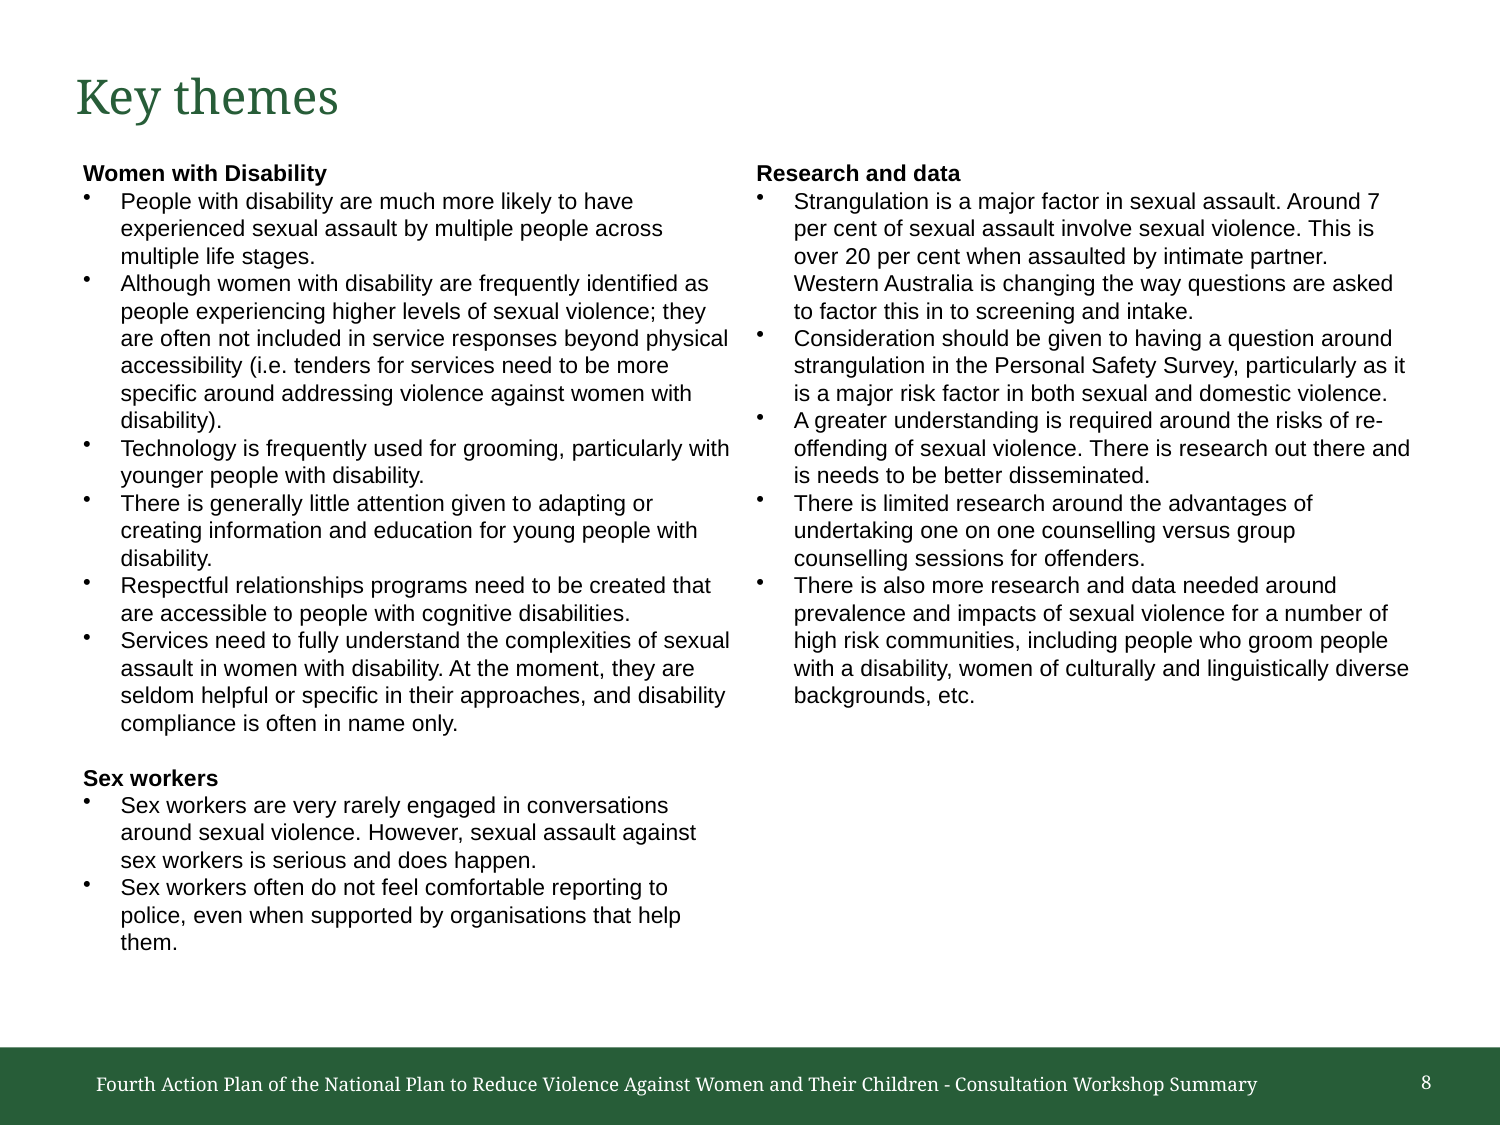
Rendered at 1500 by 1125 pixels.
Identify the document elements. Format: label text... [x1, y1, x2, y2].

title Key themes [75, 76, 1384, 133]
slide_number 8 [1420, 1072, 1432, 1095]
text_box Women with Disability People with disability are much more likely to have experienced sexual assault by multiple people across multiple life stages. Although women with disability are frequently identified as people experiencing higher levels of sexual violence; they are often not included in service responses beyond physical accessibility (i.e. tenders for services need to be more specific around addressing violence against women with disability). Technology is frequently used for grooming, particularly with younger people with disability. There is generally little attention given to adapting or creating information and education for young people with disability. Respectful relationships programs need to be created that are accessible to people with cognitive disabilities. Services need to fully understand the complexities of sexual assault in women with disability. At the moment, they are seldom helpful or specific in their approaches, and disability compliance is often in name only. Sex workers Sex workers are very rarely engaged in conversations around sexual violence. However, sexual assault against sex workers is serious and does happen. Sex workers often do not feel comfortable reporting to police, even when supported by organisations that help them. Research and data Strangulation is a major factor in sexual assault. Around 7 per cent of sexual assault involve sexual violence. This is over 20 per cent when assaulted by intimate partner. Western Australia is changing the way questions are asked to factor this in to screening and intake. Consideration should be given to having a question around strangulation in the Personal Safety Survey, particularly as it is a major risk factor in both sexual and domestic violence. A greater understanding is required around the risks of re-offending of sexual violence. There is research out there and is needs to be better disseminated. There is limited research around the advantages of undertaking one on one counselling versus group counselling sessions for offenders. There is also more research and data needed around prevalence and impacts of sexual violence for a number of high risk communities, including people who groom people with a disability, women of culturally and linguistically diverse backgrounds, etc. [75, 151, 1420, 1121]
